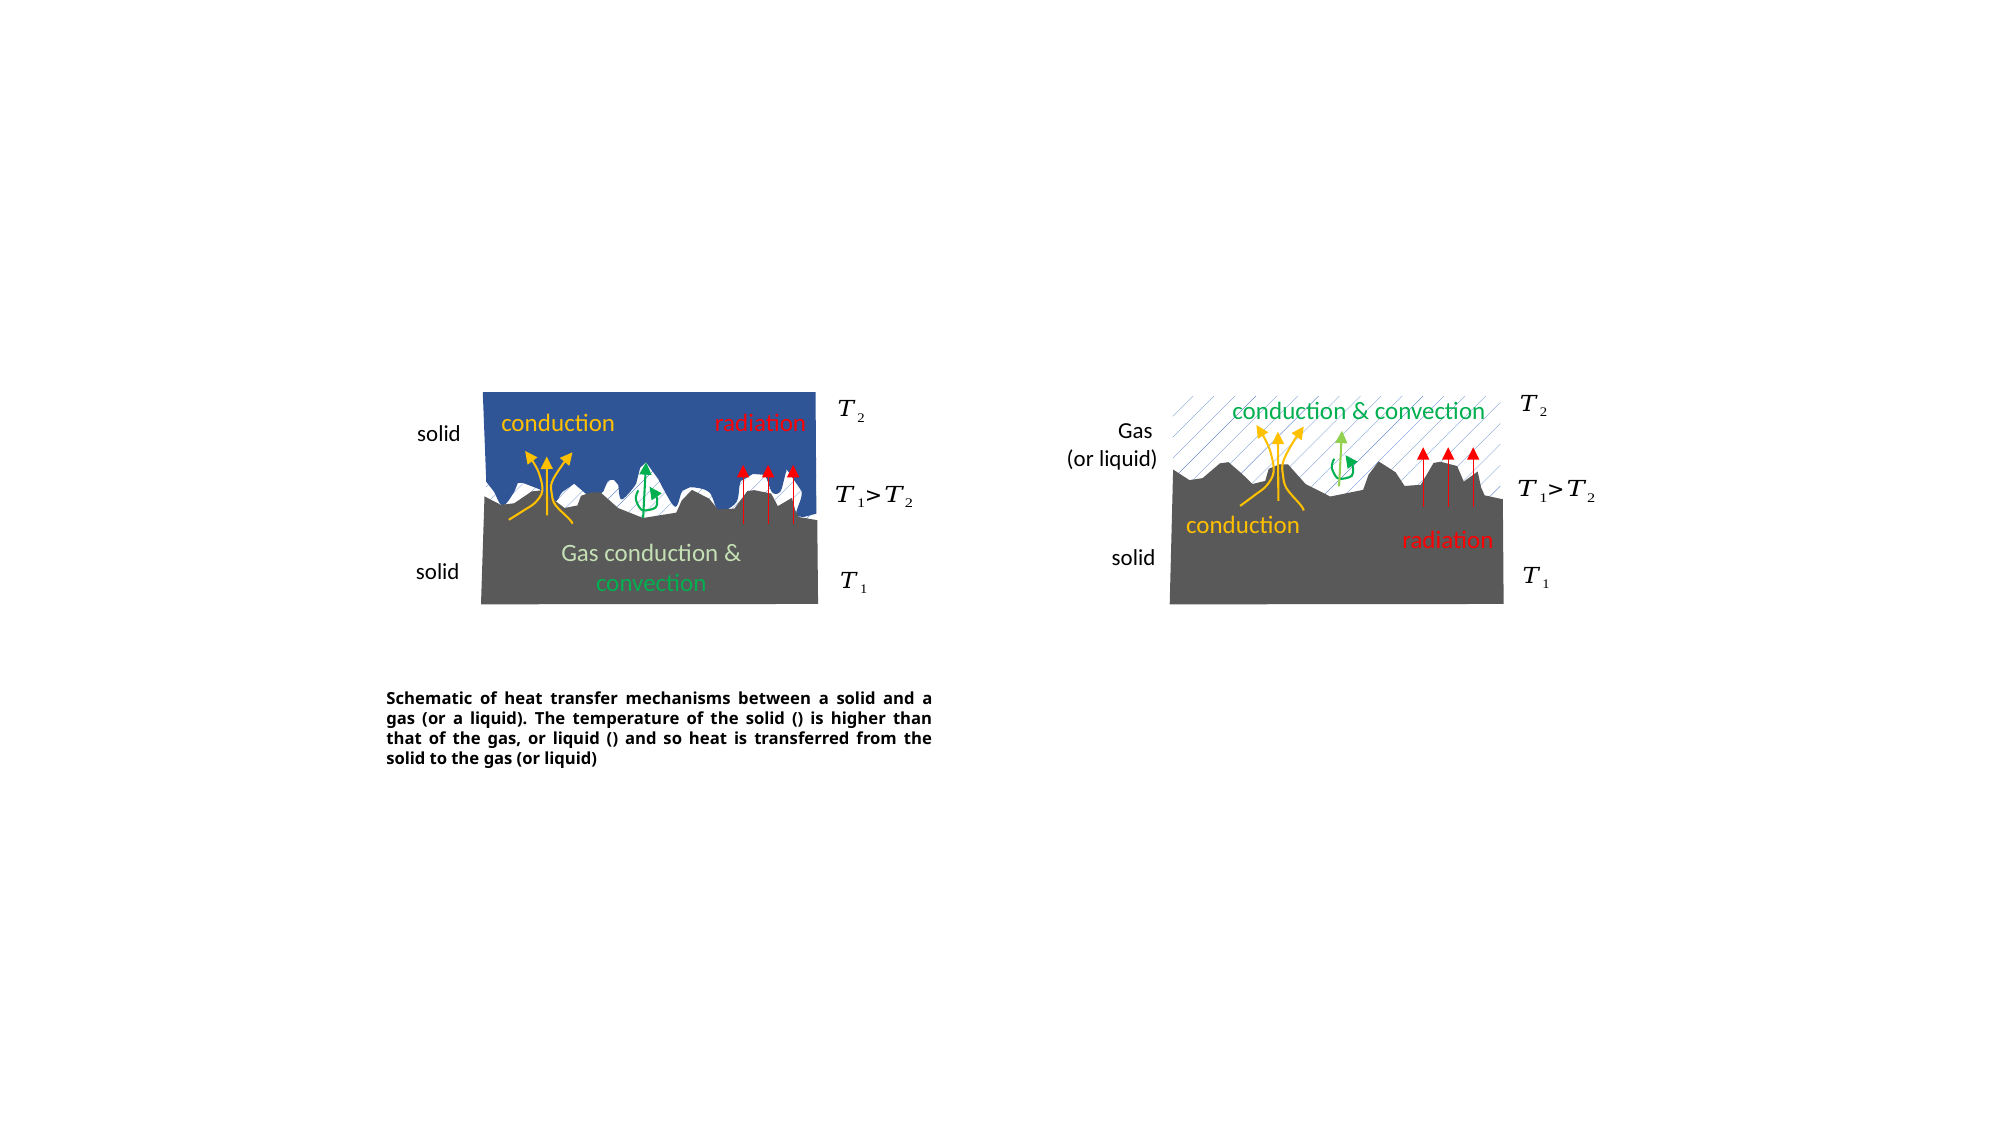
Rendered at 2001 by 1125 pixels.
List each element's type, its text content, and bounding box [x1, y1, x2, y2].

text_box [508, 450, 573, 524]
text_box conduction [486, 398, 631, 444]
text_box [1342, 455, 1358, 480]
text_box [647, 474, 676, 516]
text_box [1172, 395, 1240, 478]
text_box [1330, 457, 1338, 480]
text_box [604, 475, 643, 516]
text_box [481, 390, 818, 517]
text_box radiation [1387, 515, 1509, 561]
text_box [1304, 432, 1501, 497]
text_box conduction [1171, 501, 1316, 546]
text_box conduction & convection [1217, 387, 1501, 432]
text_box [485, 484, 496, 500]
text_box Gas (or liquid) [1051, 408, 1173, 479]
text_box radiation [700, 398, 822, 444]
text_box [774, 478, 793, 504]
text_box [744, 476, 768, 492]
text_box [794, 484, 800, 506]
text_box [1168, 460, 1505, 606]
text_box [643, 462, 647, 519]
text_box solid [400, 549, 475, 592]
text_box [479, 488, 820, 606]
text_box Gas conduction & convection [546, 529, 757, 604]
text_box [634, 488, 643, 511]
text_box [1240, 425, 1304, 511]
text_box solid [1096, 535, 1171, 578]
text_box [1338, 430, 1342, 487]
text_box [573, 486, 583, 505]
text_box solid [402, 411, 476, 454]
text_box [647, 486, 662, 512]
